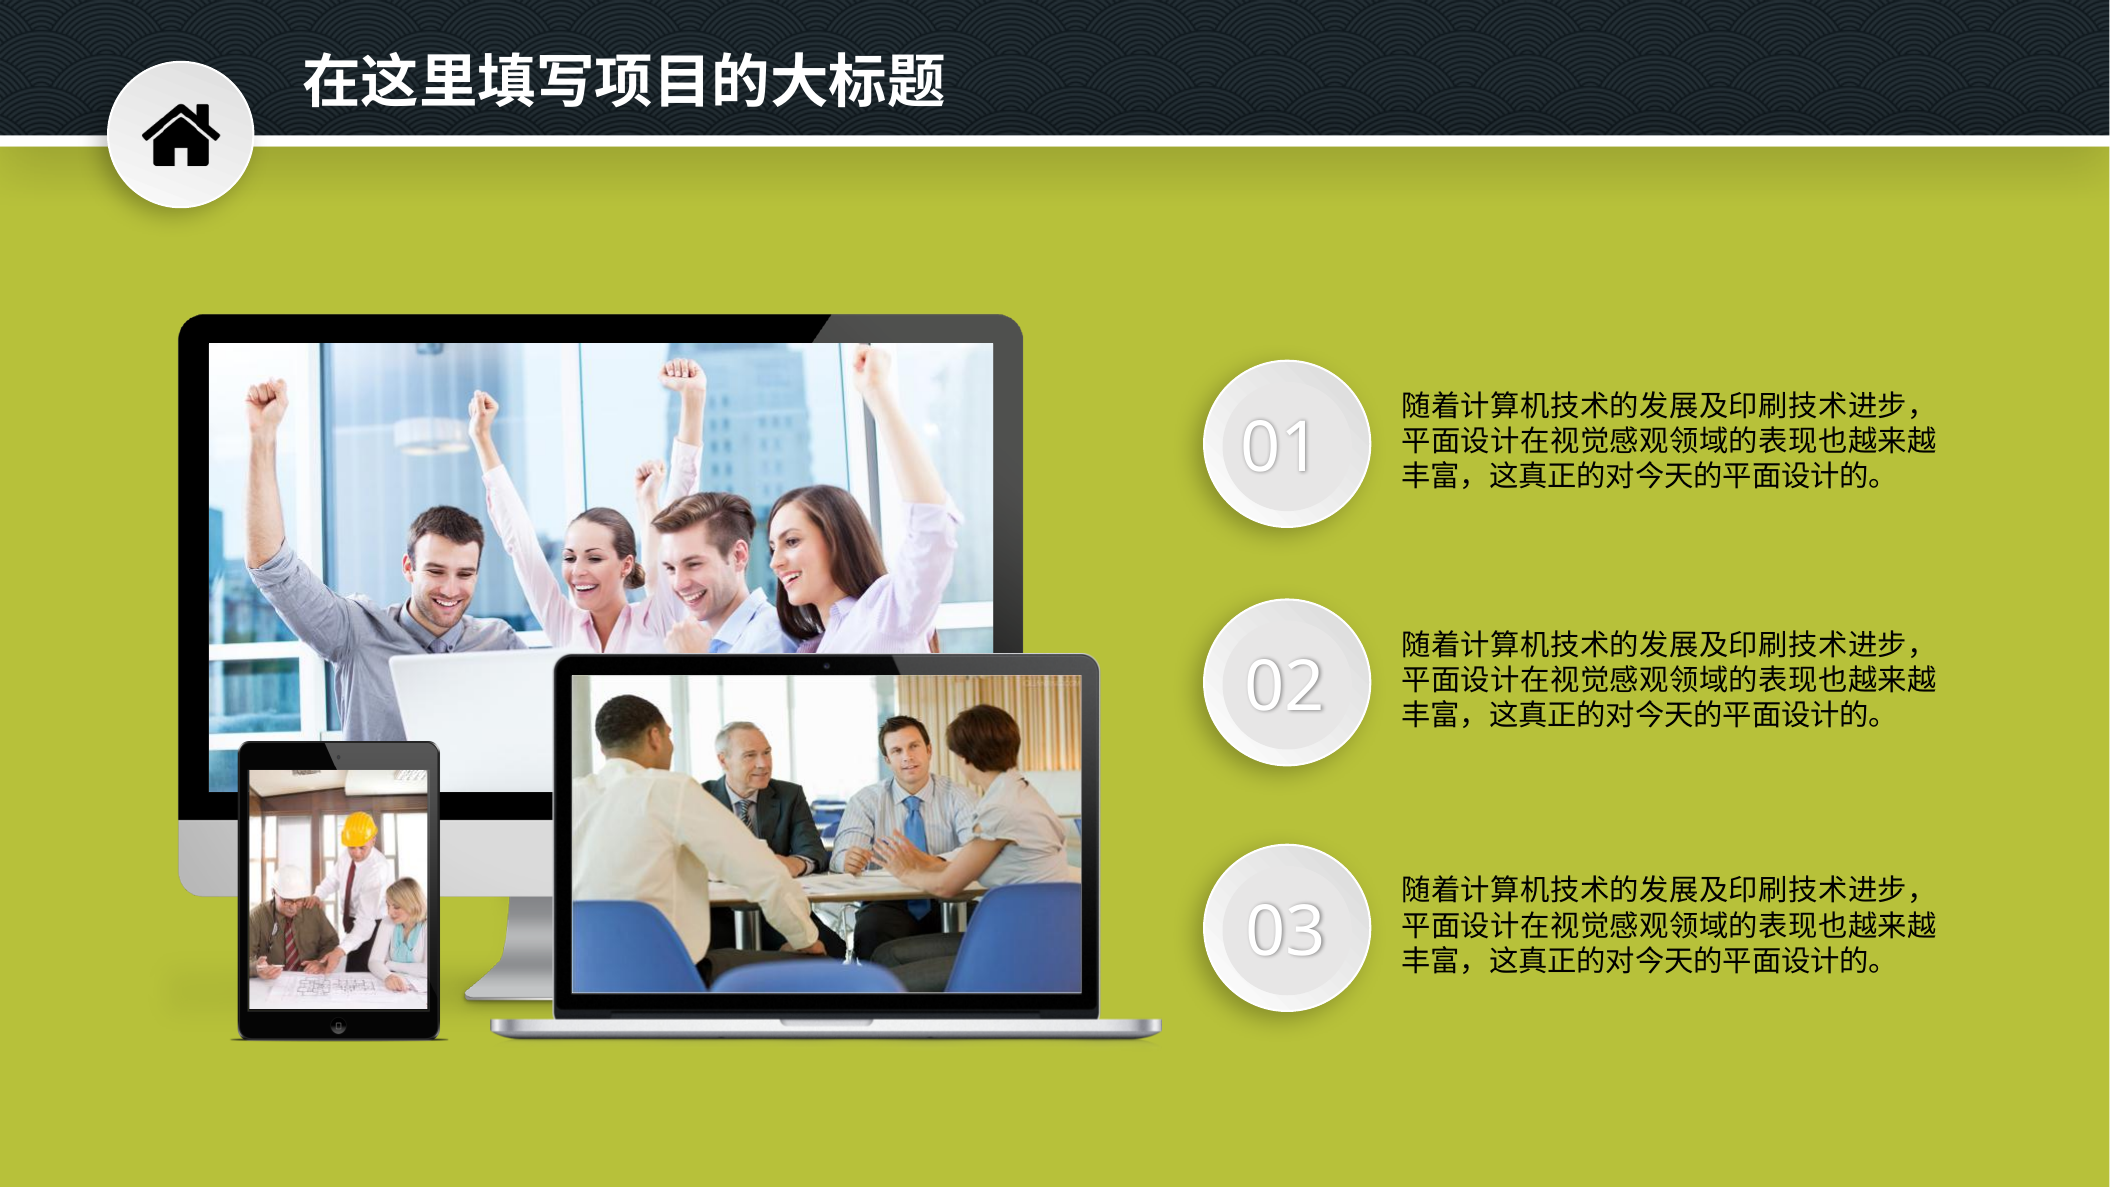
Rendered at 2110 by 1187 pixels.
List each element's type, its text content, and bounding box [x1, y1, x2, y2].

text_box 随着计算机技术的发展及印刷技术进步，平面设计在视觉感观领域的表现也越来越丰富，这真正的对今天的平面设计的。 [1386, 618, 1953, 739]
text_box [107, 61, 254, 208]
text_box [1204, 599, 1371, 766]
text_box 随着计算机技术的发展及印刷技术进步，平面设计在视觉感观领域的表现也越来越丰富，这真正的对今天的平面设计的。 [1386, 379, 1953, 500]
text_box 在这里填写项目的大标题 [276, 36, 972, 122]
picture [0, 0, 2110, 1187]
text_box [0, 244, 1288, 1096]
text_box 随着计算机技术的发展及印刷技术进步，平面设计在视觉感观领域的表现也越来越丰富，这真正的对今天的平面设计的。 [1386, 864, 1953, 985]
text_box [229, 741, 449, 1042]
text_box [1204, 360, 1371, 527]
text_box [1204, 844, 1371, 1011]
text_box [489, 653, 1162, 1059]
